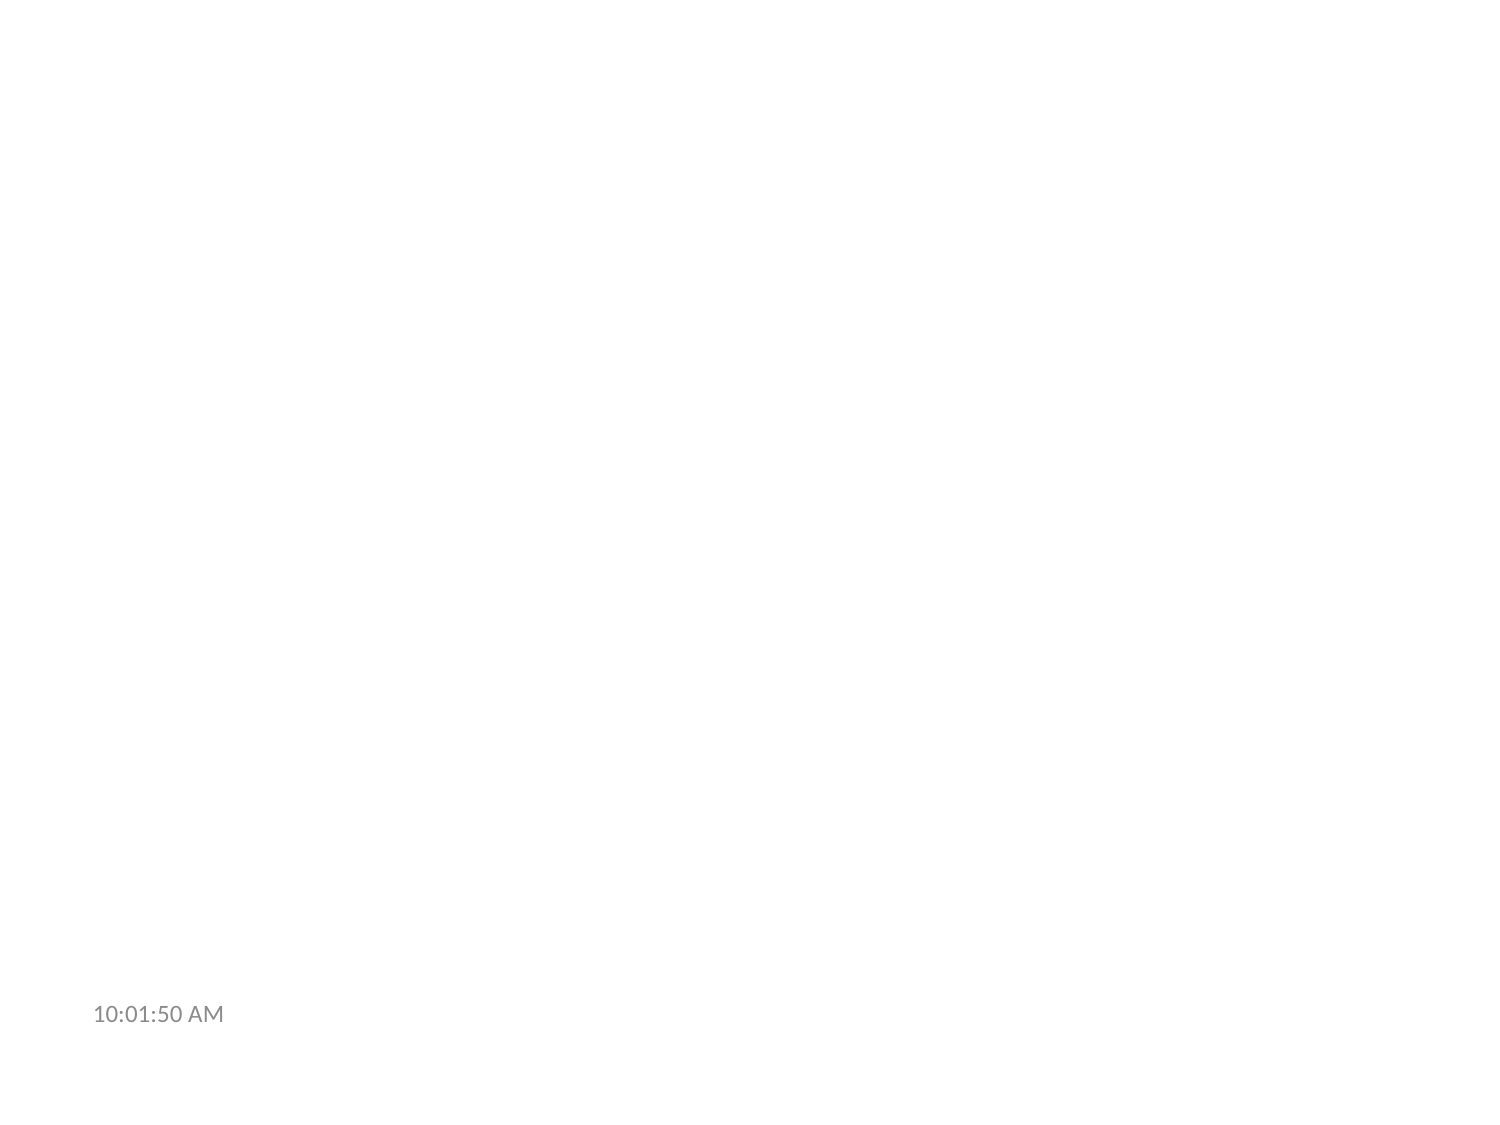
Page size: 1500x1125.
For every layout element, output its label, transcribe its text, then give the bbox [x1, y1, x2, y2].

text_box 3:35:09 PM [77, 982, 428, 1043]
